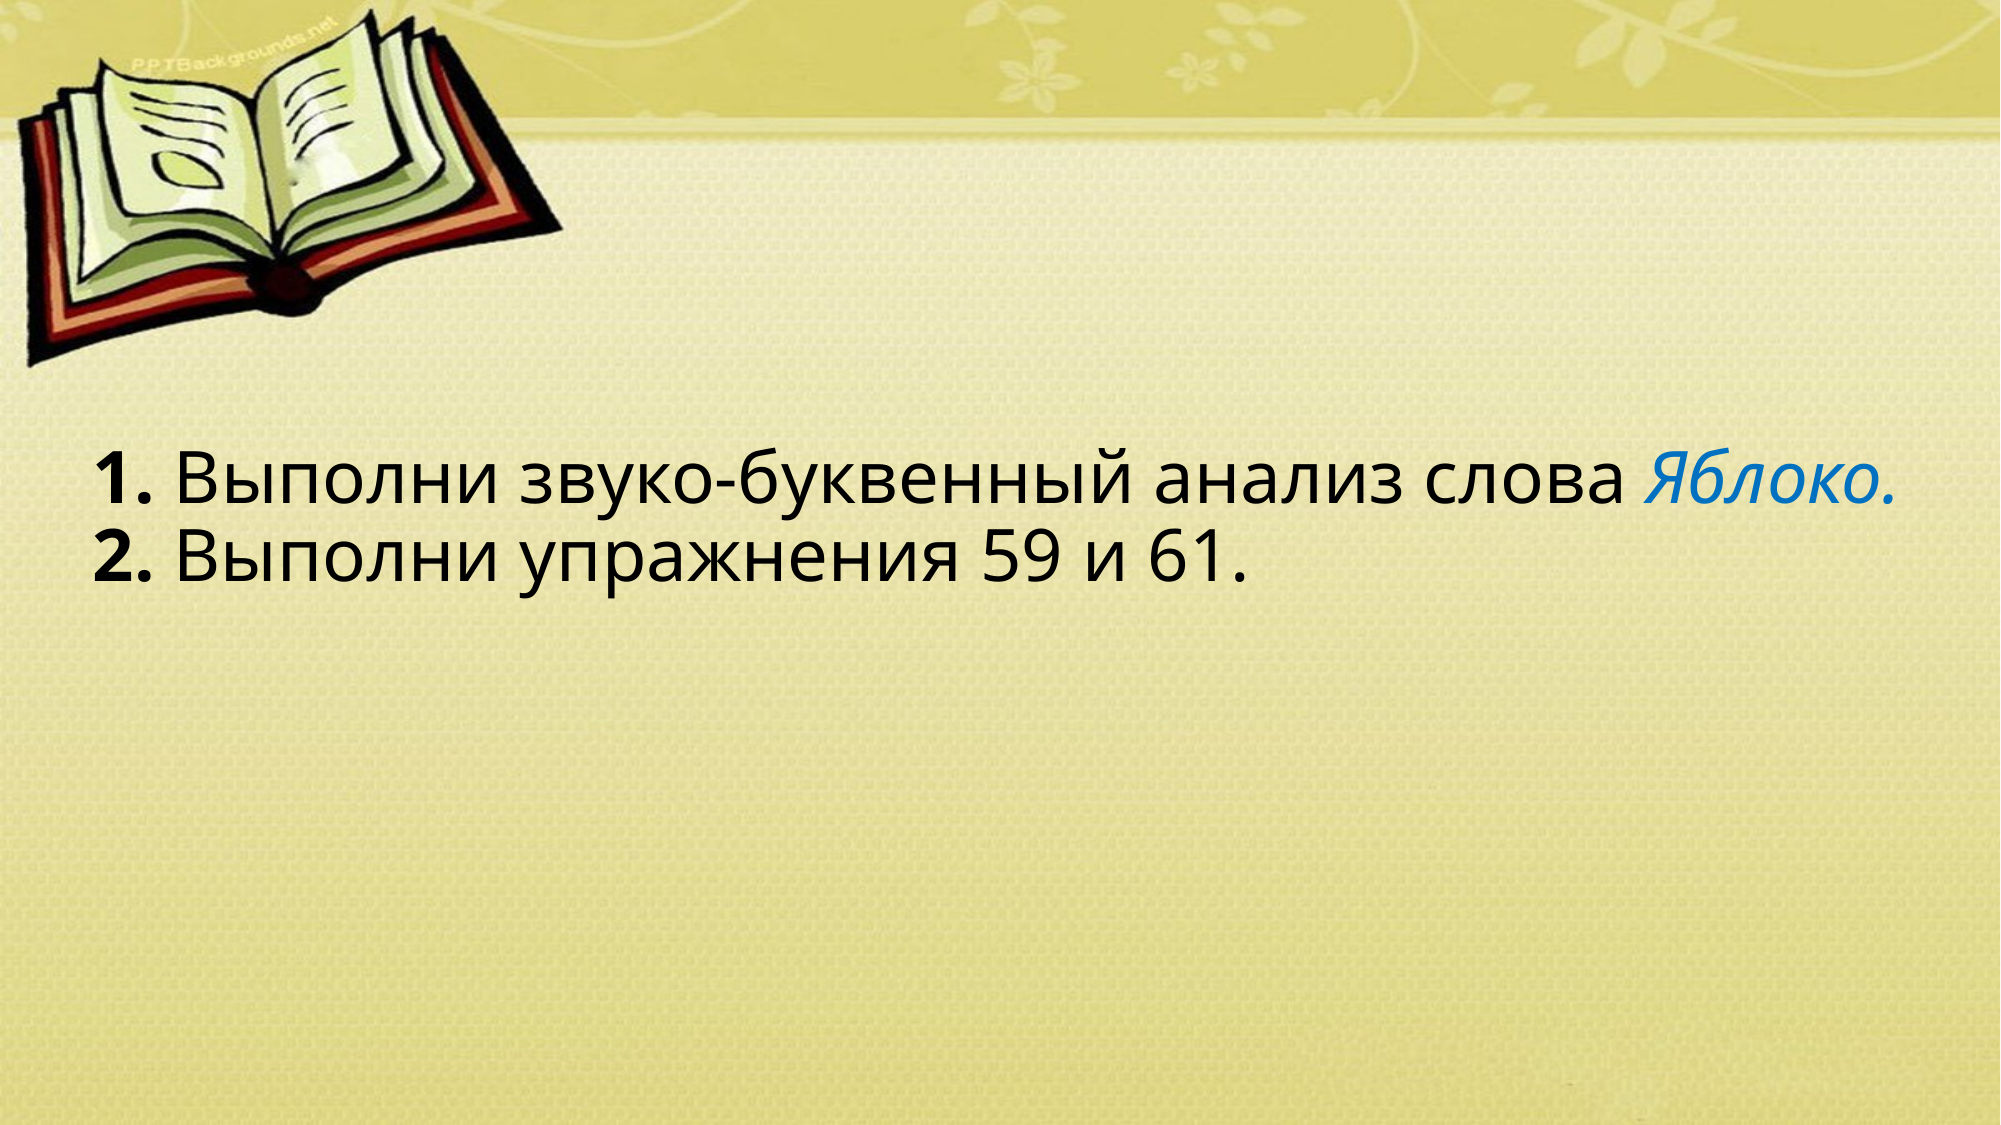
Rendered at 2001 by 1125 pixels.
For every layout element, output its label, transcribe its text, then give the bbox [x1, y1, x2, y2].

title 1. Выполни звуко-буквенный анализ слова Яблоко. 2. Выполни упражнения 59 и 61. [77, 398, 1923, 727]
picture [0, 0, 2001, 1125]
